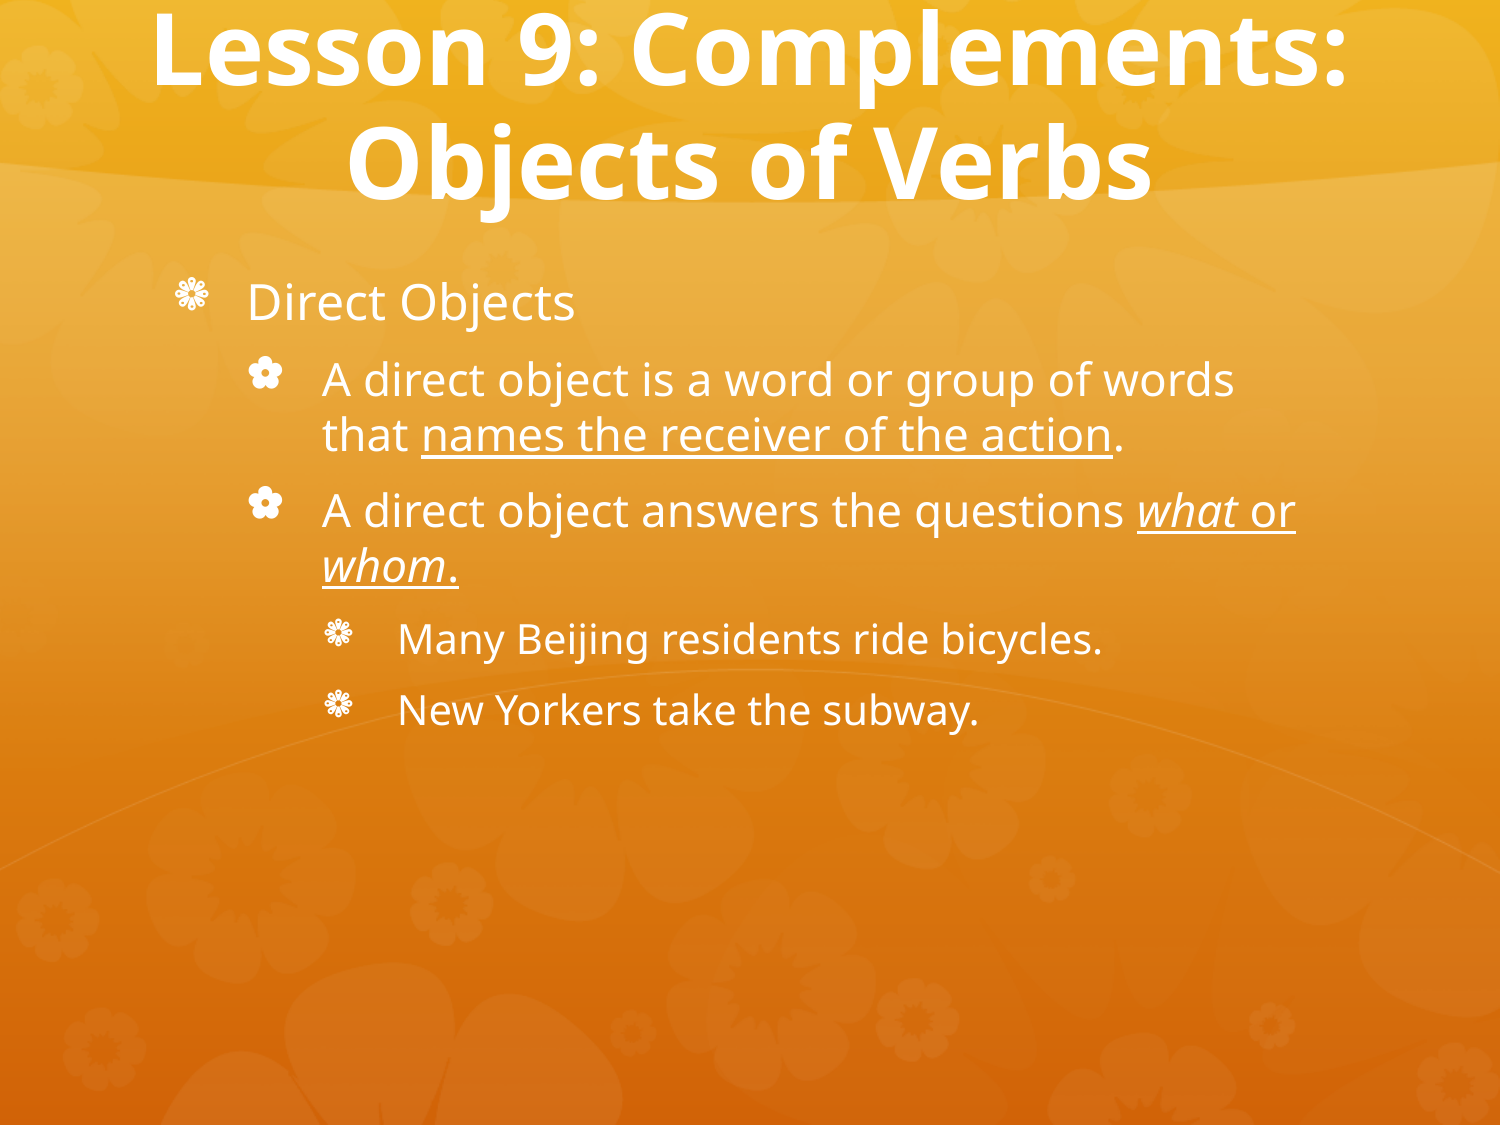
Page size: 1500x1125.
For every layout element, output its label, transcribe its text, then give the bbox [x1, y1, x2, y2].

list Direct Objects A direct object is a word or group of words that names the receiver of the action. A direct object answers the questions what or whom. Many Beijing residents ride bicycles. New Yorkers take the subway. [156, 262, 1344, 967]
picture [0, 0, 1500, 1125]
title Lesson 9: Complements: Objects of Verbs [127, 14, 1372, 203]
